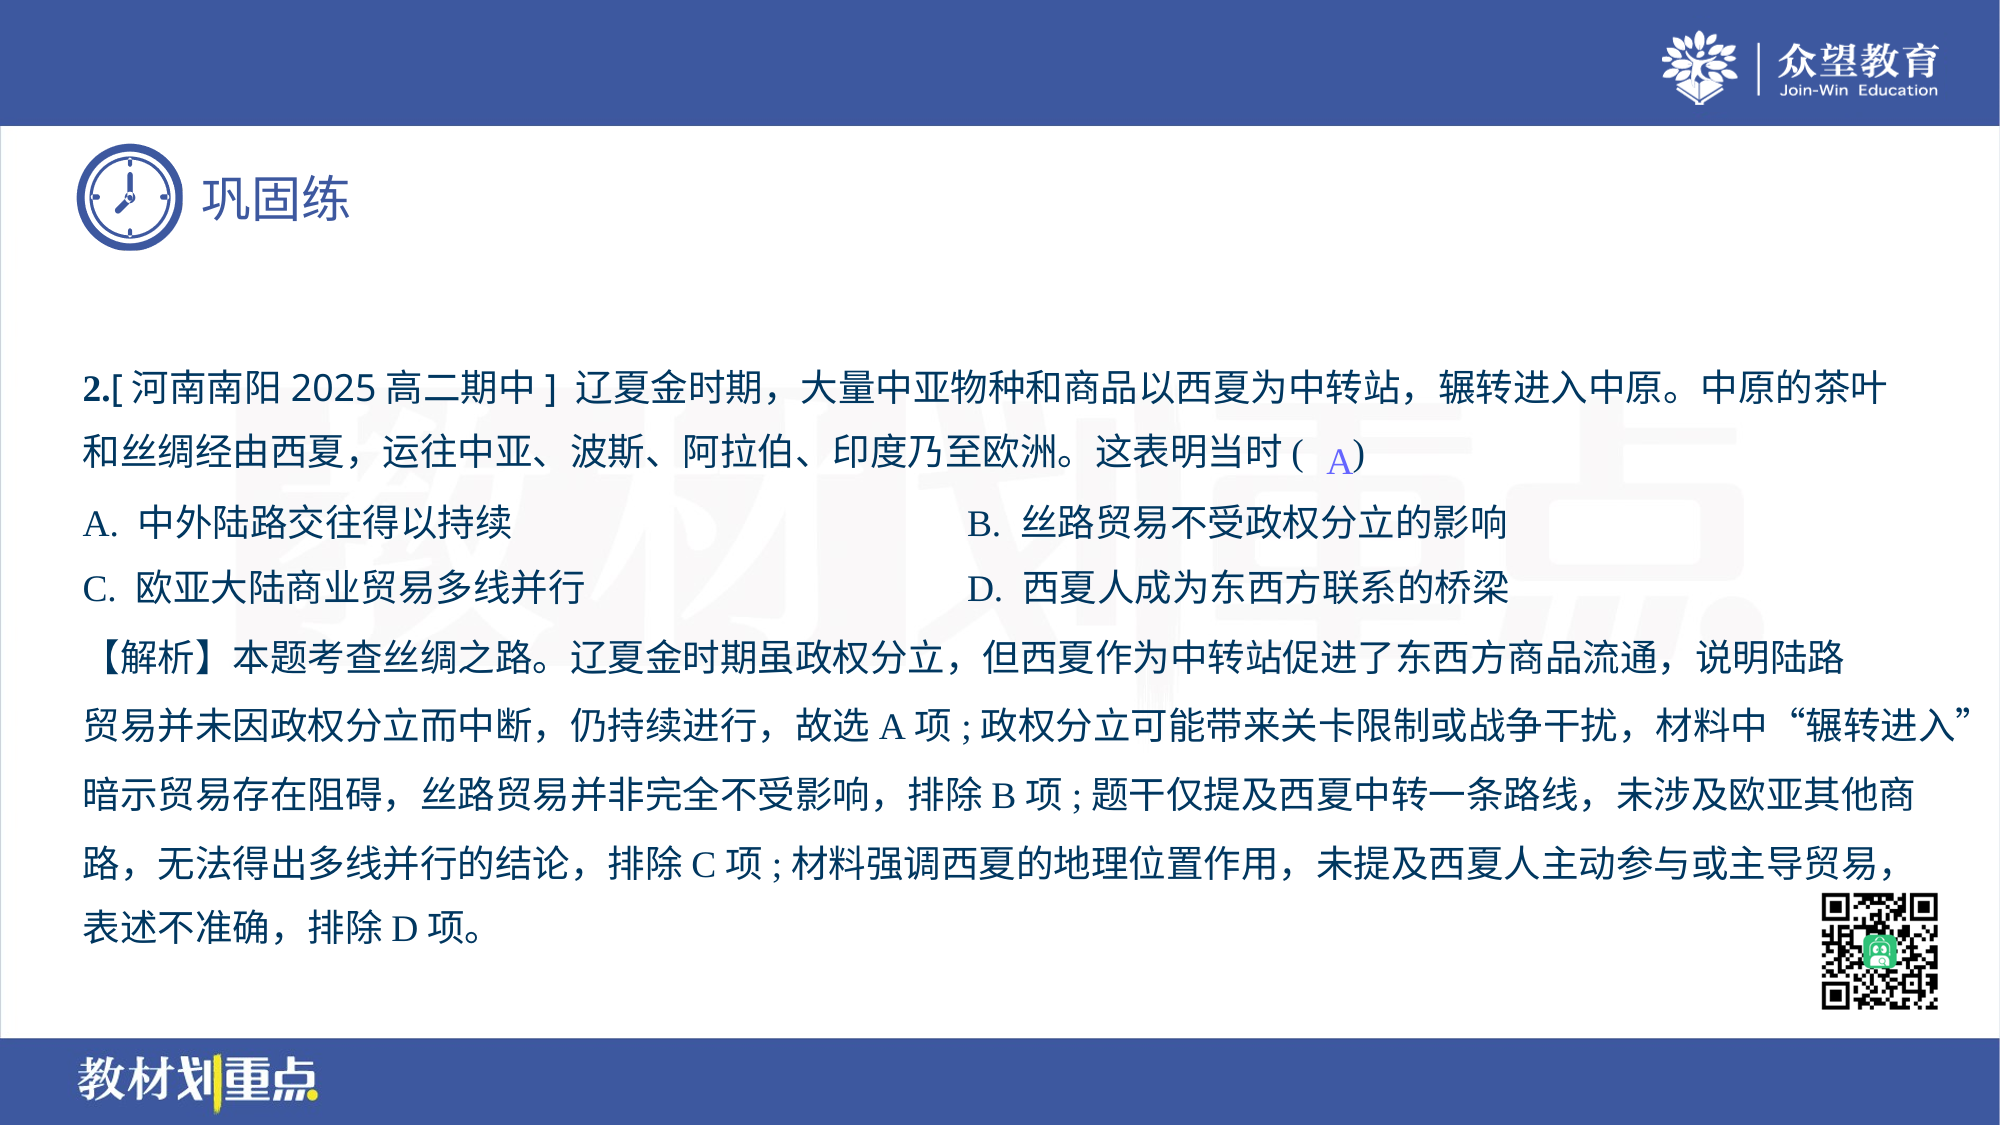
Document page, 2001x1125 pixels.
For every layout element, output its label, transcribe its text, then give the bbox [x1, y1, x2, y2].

text_box A. 中外陆路交往得以持续 B. 丝路贸易不受政权分立的影响 C. 欧亚大陆商业贸易多线并行 D. 西夏人成为东西方联系的桥梁 [82, 475, 1817, 602]
picture [0, 0, 2000, 1125]
text_box 2.[河南南阳2025高二期中] 辽夏金时期，大量中亚物种和商品以西夏为中转站，辗转进入中原。中原的茶叶 和丝绸经由西夏，运往中亚、波斯、阿拉伯、印度乃至欧洲。这表明当时( ) [82, 339, 1817, 467]
text_box 【解析】本题考查丝绸之路。辽夏金时期虽政权分立，但西夏作为中转站促进了东西方商品流通，说明陆路 贸易并未因政权分立而中断，仍持续进行，故选A项;政权分立可能带来关卡限制或战争干扰，材料中“辗转进入” 暗示贸易存在阻碍，丝路贸易并非完全不受影响，排除B项;题干仅提及西夏中转一条路线，未涉及欧亚其他商 路，无法得出多线并行的结论，排除C项;材料强调西夏的地理位置作用，未提及西夏人主动参与或主导贸易， 表述不准确，排除D项。 [82, 609, 1817, 943]
text_box A [1312, 417, 1367, 475]
